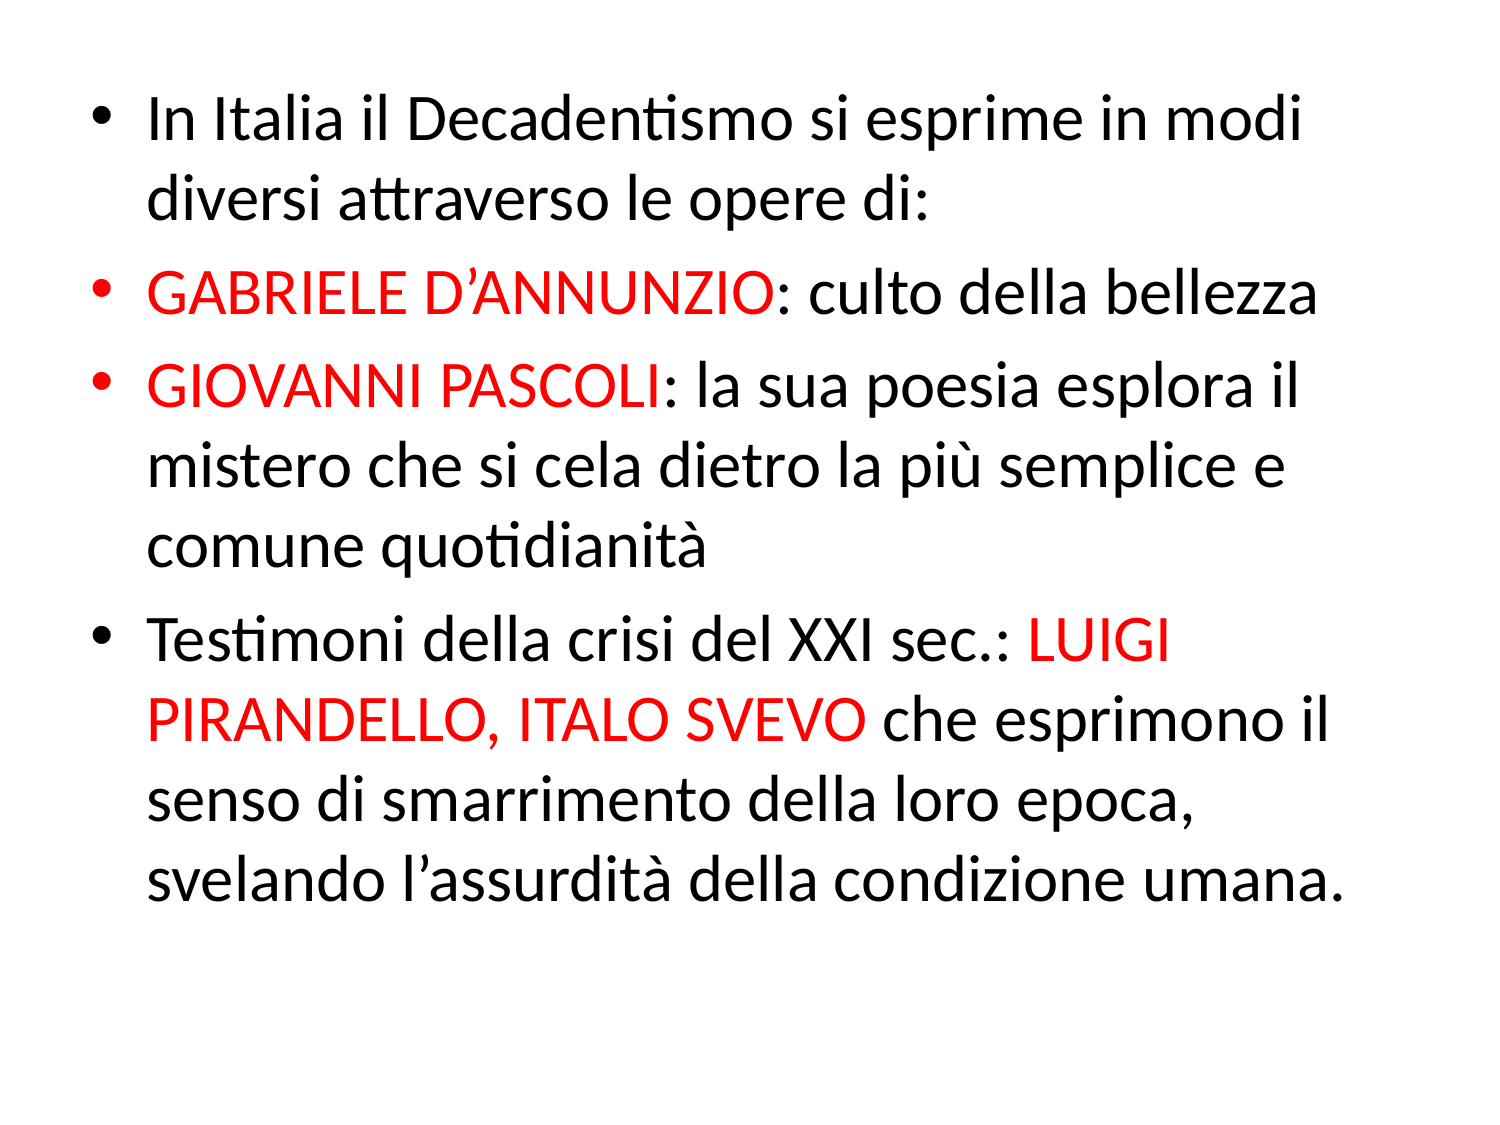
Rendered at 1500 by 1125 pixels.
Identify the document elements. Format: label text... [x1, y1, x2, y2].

list In Italia il Decadentismo si esprime in modi diversi attraverso le opere di: GABRIELE D’ANNUNZIO: culto della bellezza GIOVANNI PASCOLI: la sua poesia esplora il mistero che si cela dietro la più semplice e comune quotidianità Testimoni della crisi del XXI sec.: LUIGI PIRANDELLO, ITALO SVEVO che esprimono il senso di smarrimento della loro epoca, svelando l’assurdità della condizione umana. [75, 66, 1425, 1005]
